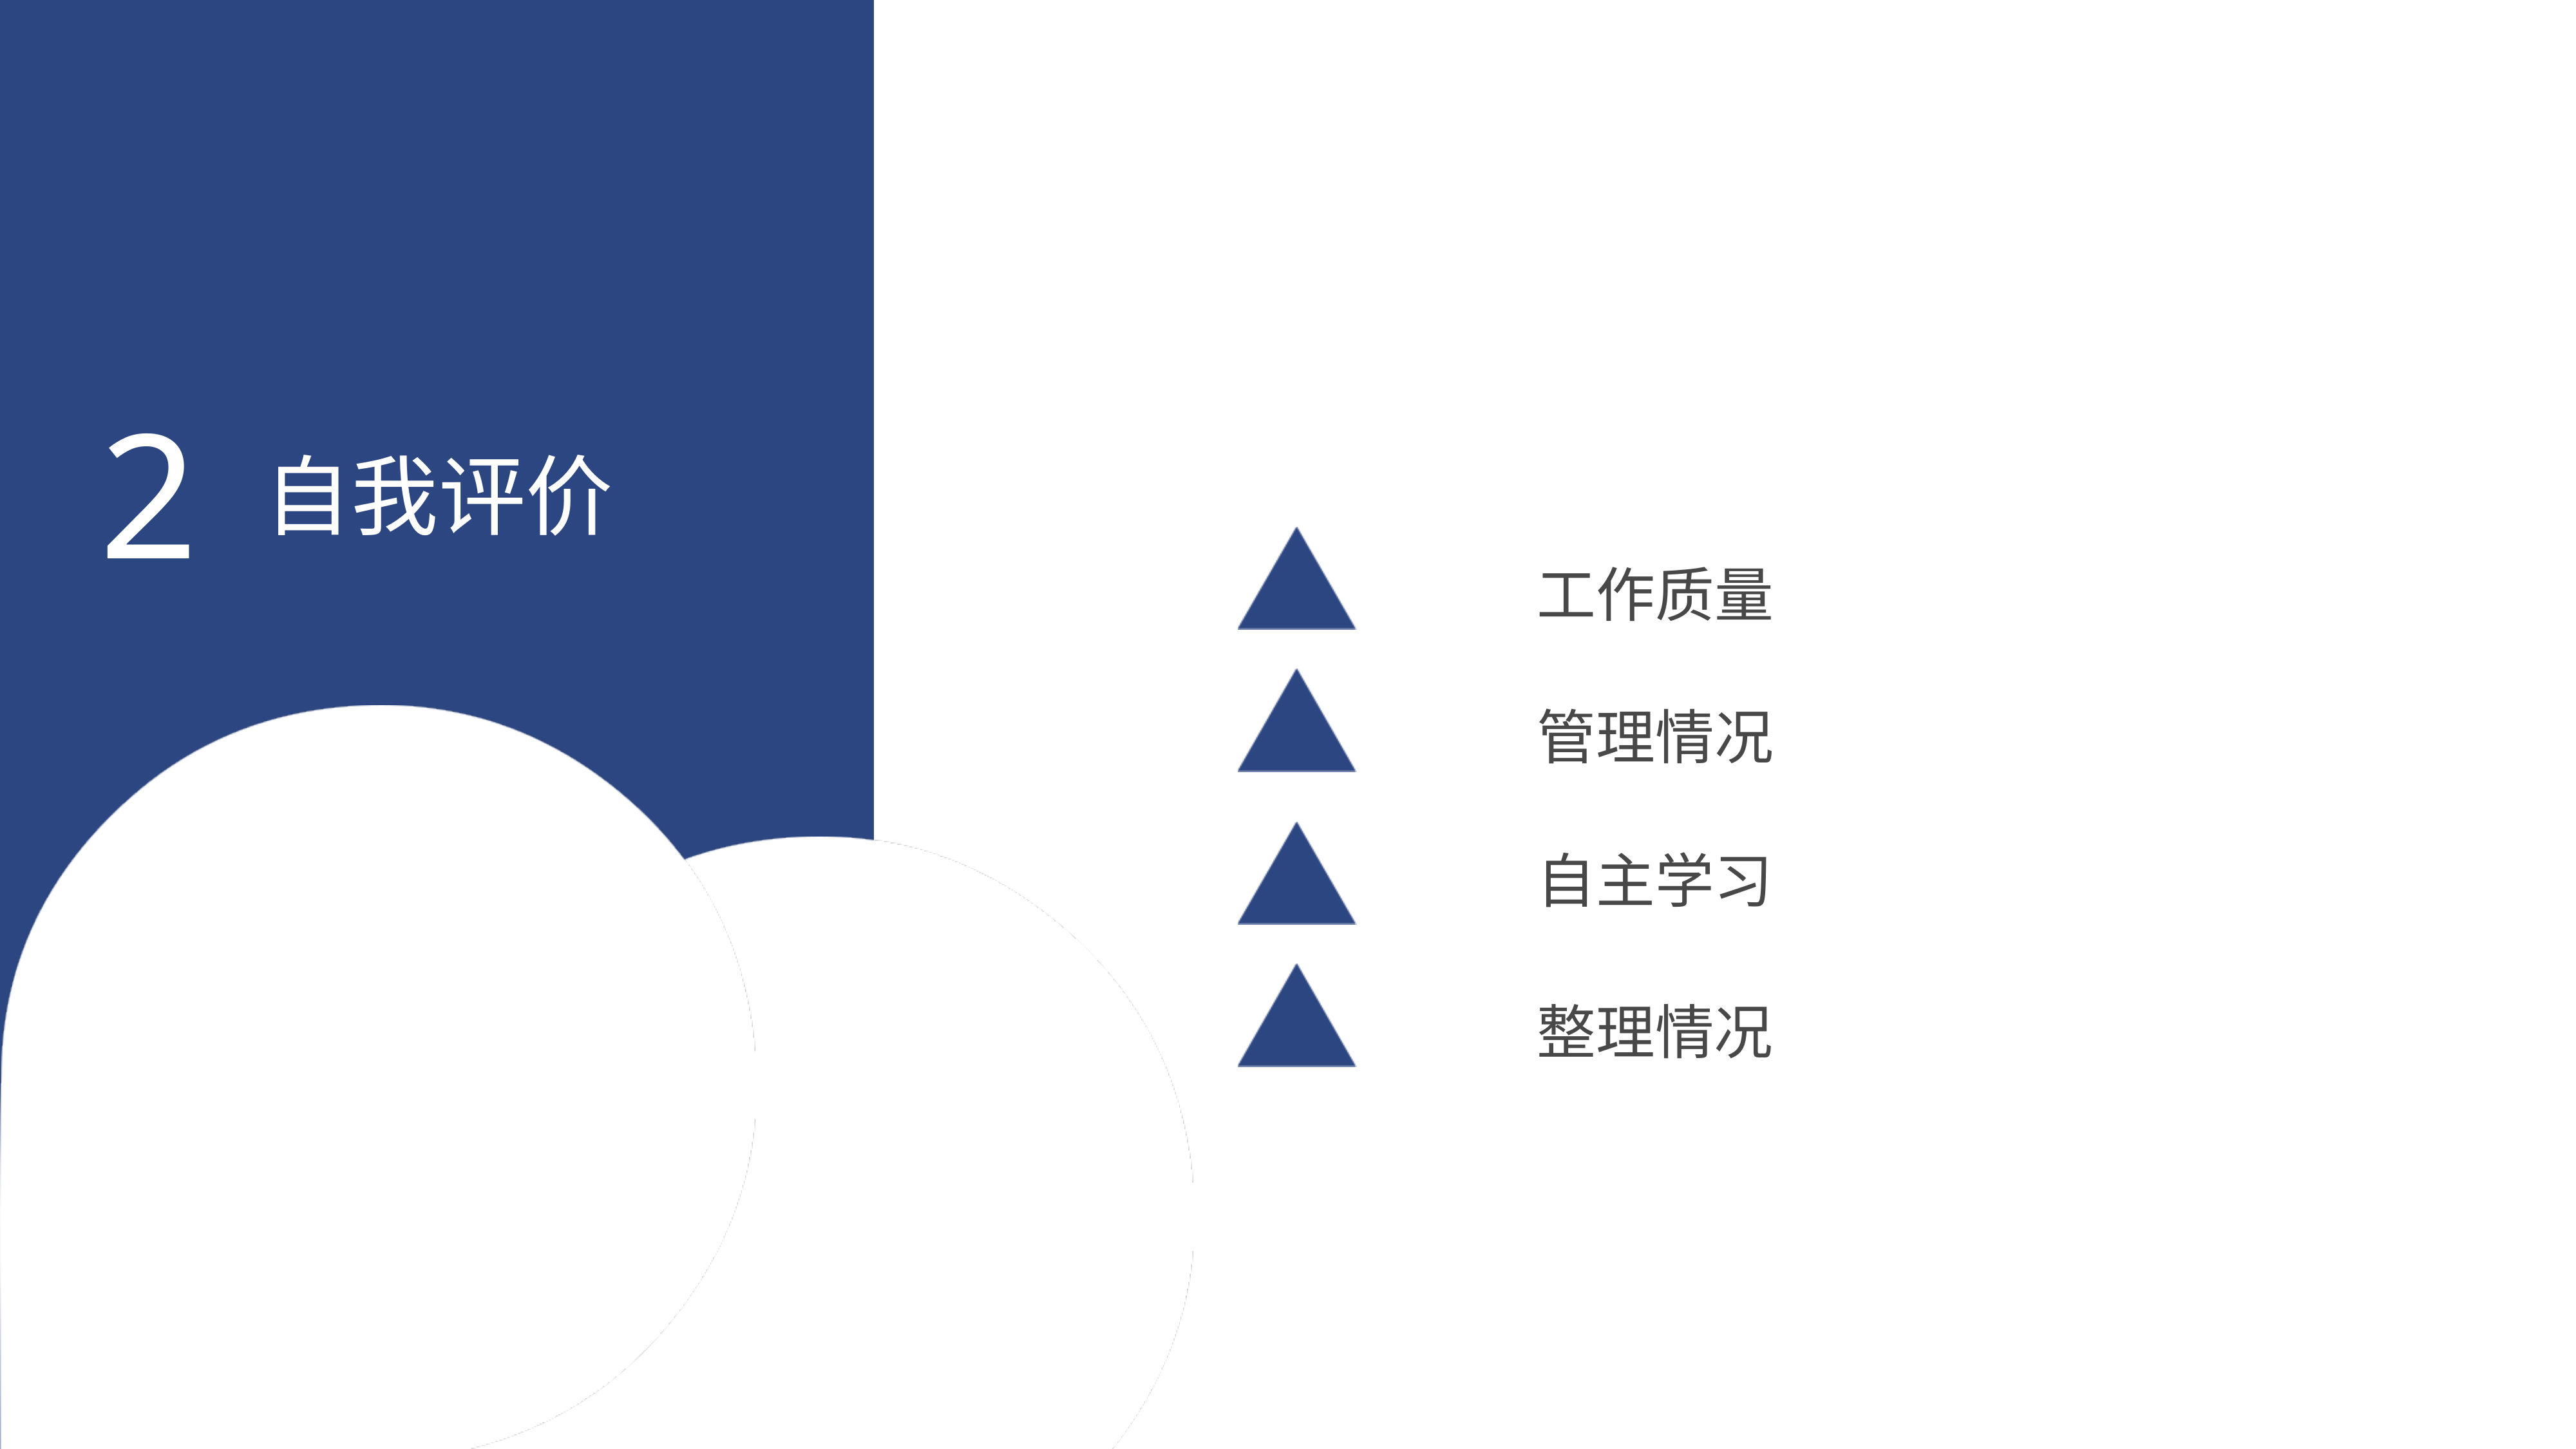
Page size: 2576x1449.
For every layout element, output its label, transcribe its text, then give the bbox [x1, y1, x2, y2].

title 工作质量 [1383, 563, 1928, 642]
title 自主学习 [1408, 849, 1902, 954]
picture [1238, 821, 1357, 925]
picture [1238, 963, 1357, 1067]
title 管理情况 [1383, 705, 1928, 784]
picture [0, 0, 1195, 1449]
title 整理情况 [1408, 1000, 1902, 1105]
picture [1238, 668, 1357, 772]
picture [1238, 526, 1357, 630]
